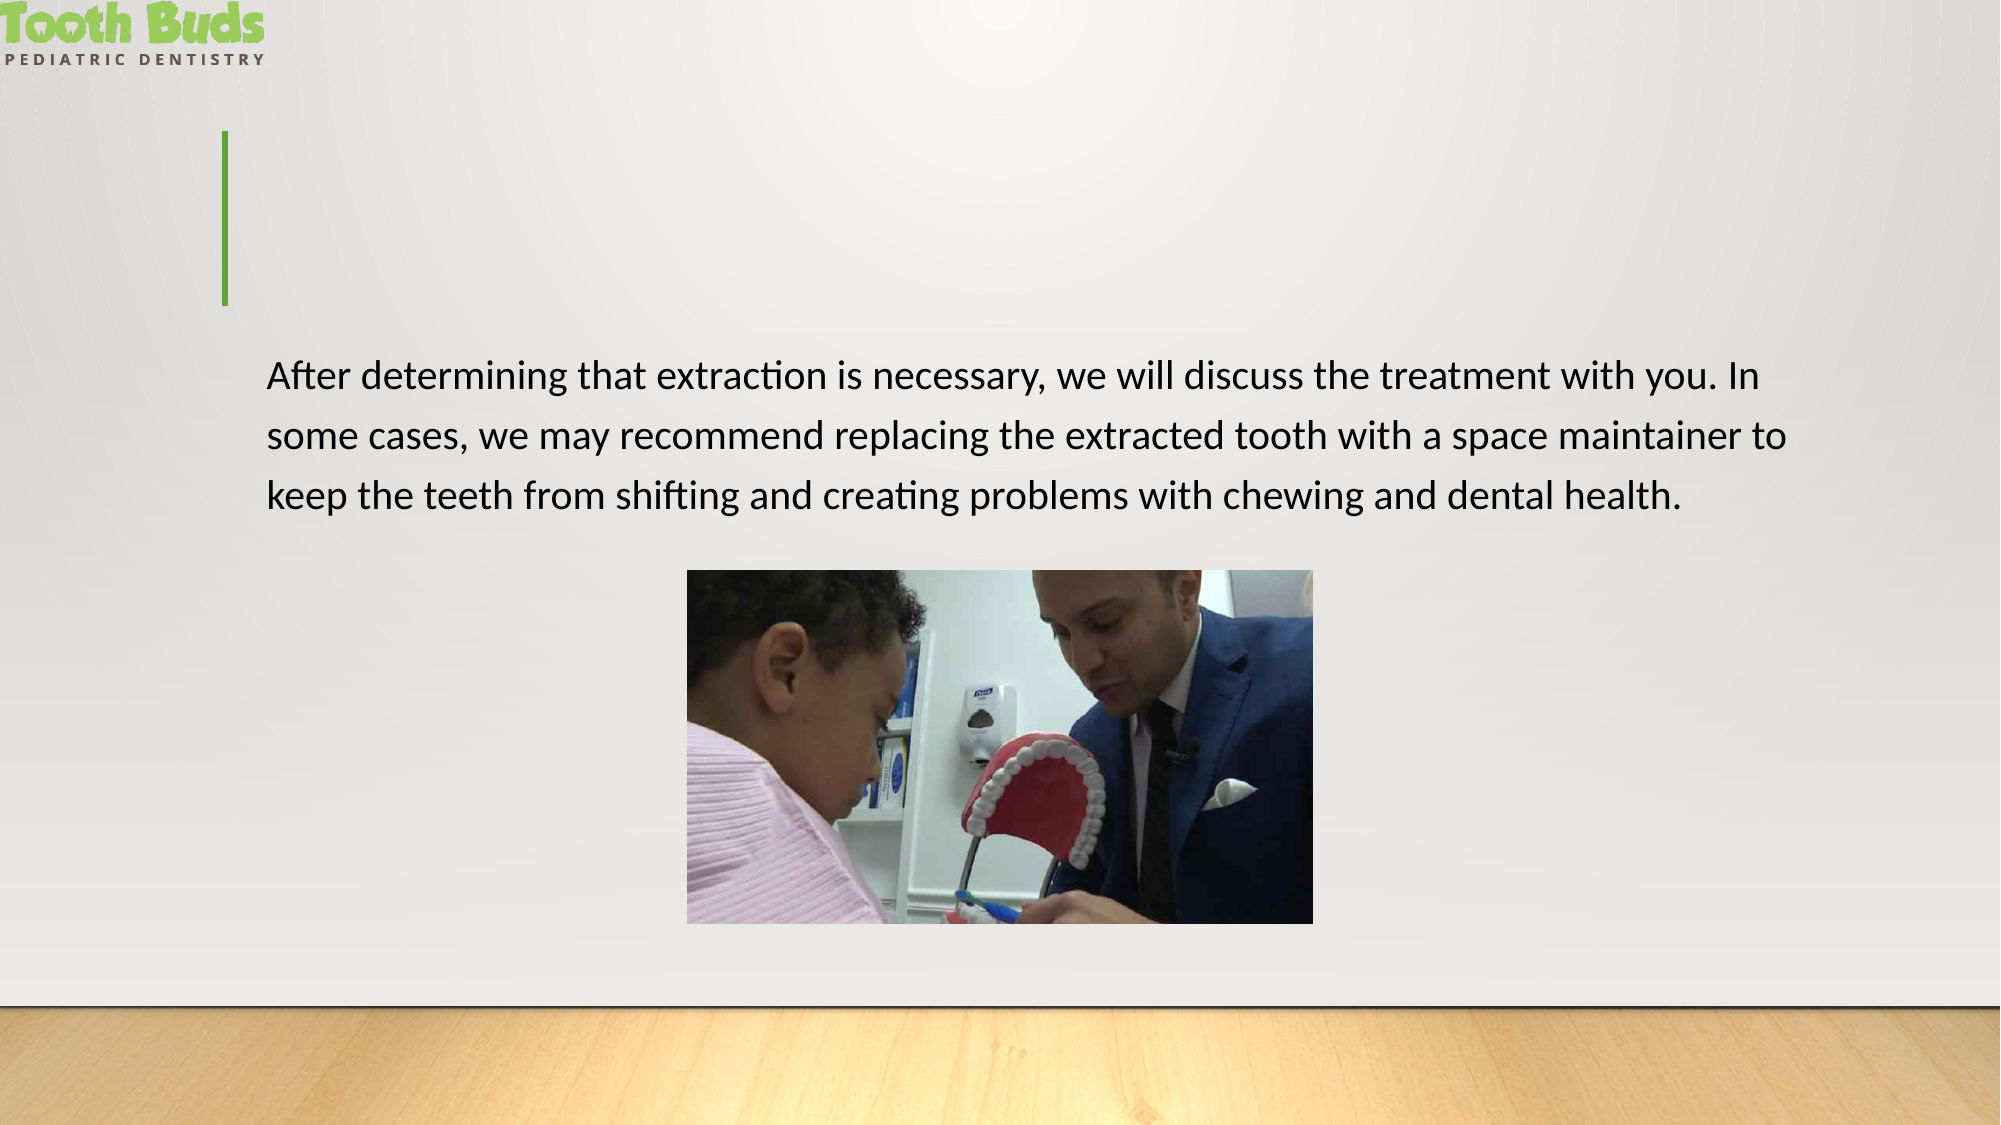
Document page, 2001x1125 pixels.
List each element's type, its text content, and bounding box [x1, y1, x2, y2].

picture [0, 0, 264, 65]
list After determining that extraction is necessary, we will discuss the treatment with you. In some cases, we may recommend replacing the extracted tooth with a space maintainer to keep the teeth from shifting and creating problems with chewing and dental health. [251, 330, 1814, 897]
picture [0, 1006, 2000, 1125]
picture [687, 570, 1313, 924]
